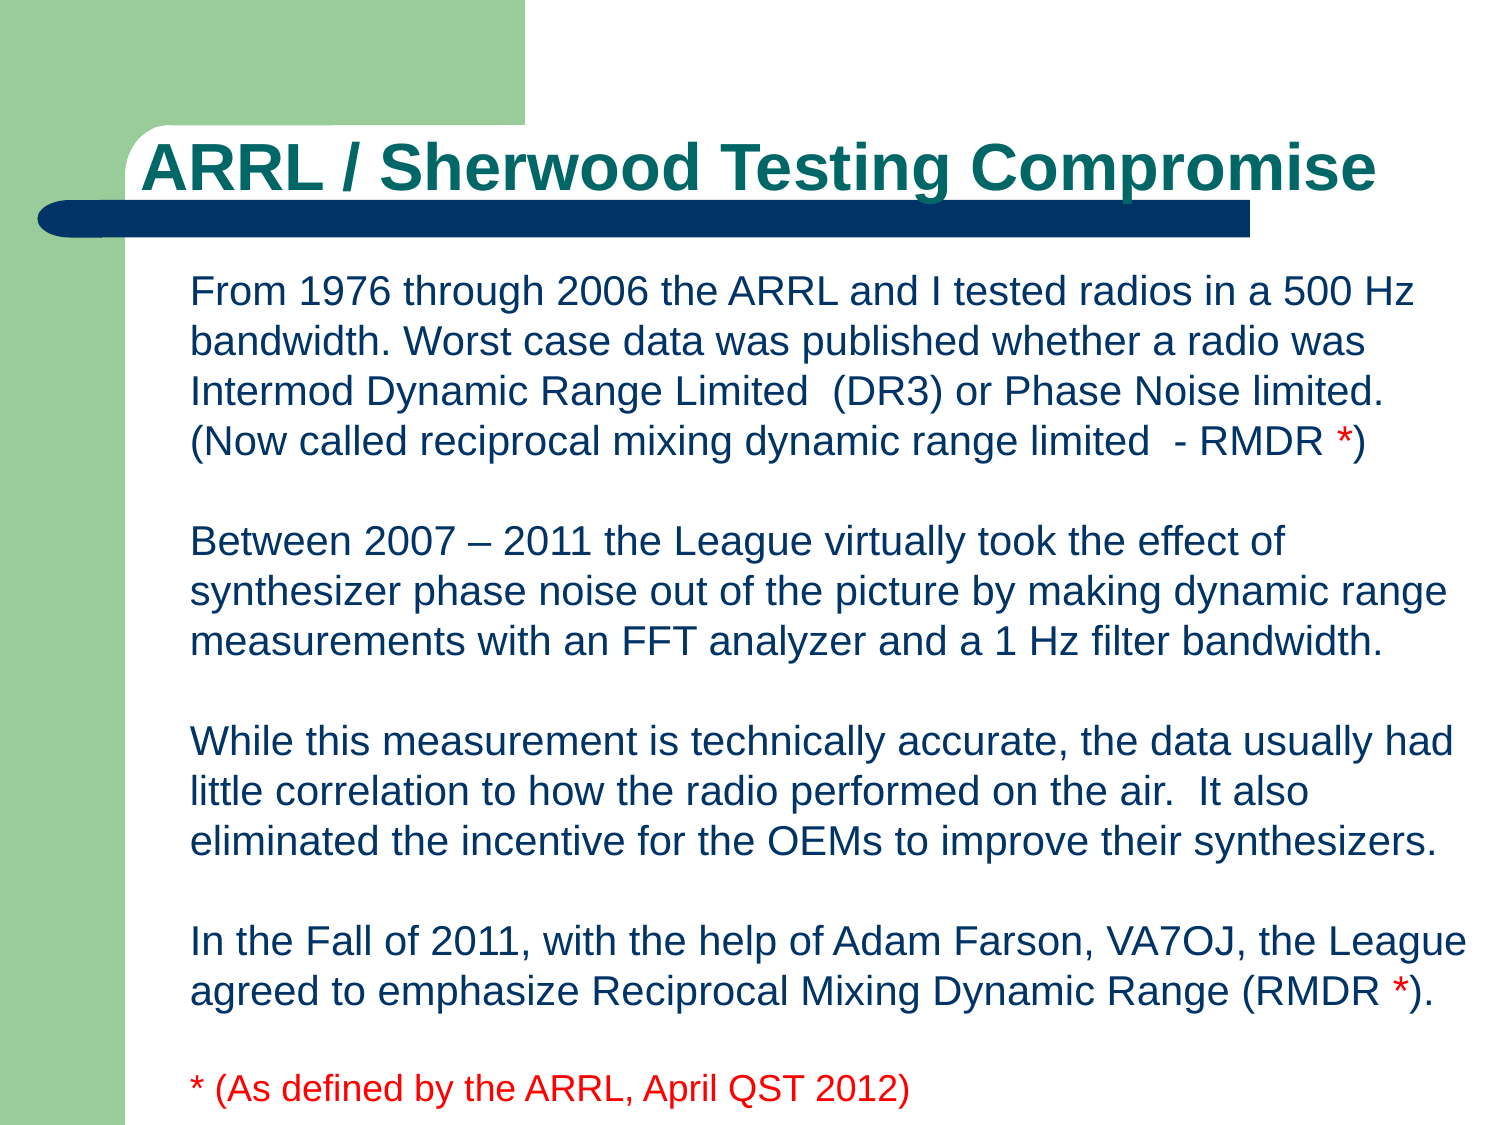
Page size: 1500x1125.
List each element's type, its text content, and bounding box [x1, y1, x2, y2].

title ARRL / Sherwood Testing Compromise [124, 124, 1426, 213]
text_box From 1976 through 2006 the ARRL and I tested radios in a 500 Hz bandwidth. Worst case data was published whether a radio was Intermod Dynamic Range Limited (DR3) or Phase Noise limited. (Now called reciprocal mixing dynamic range limited - RMDR *) Between 2007 – 2011 the League virtually took the effect of synthesizer phase noise out of the picture by making dynamic range measurements with an FFT analyzer and a 1 Hz filter bandwidth. While this measurement is technically accurate, the data usually had little correlation to how the radio performed on the air. It also eliminated the incentive for the OEMs to improve their synthesizers. In the Fall of 2011, with the help of Adam Farson, VA7OJ, the League agreed to emphasize Reciprocal Mixing Dynamic Range (RMDR *). * (As defined by the ARRL, April QST 2012) [174, 256, 1500, 1117]
